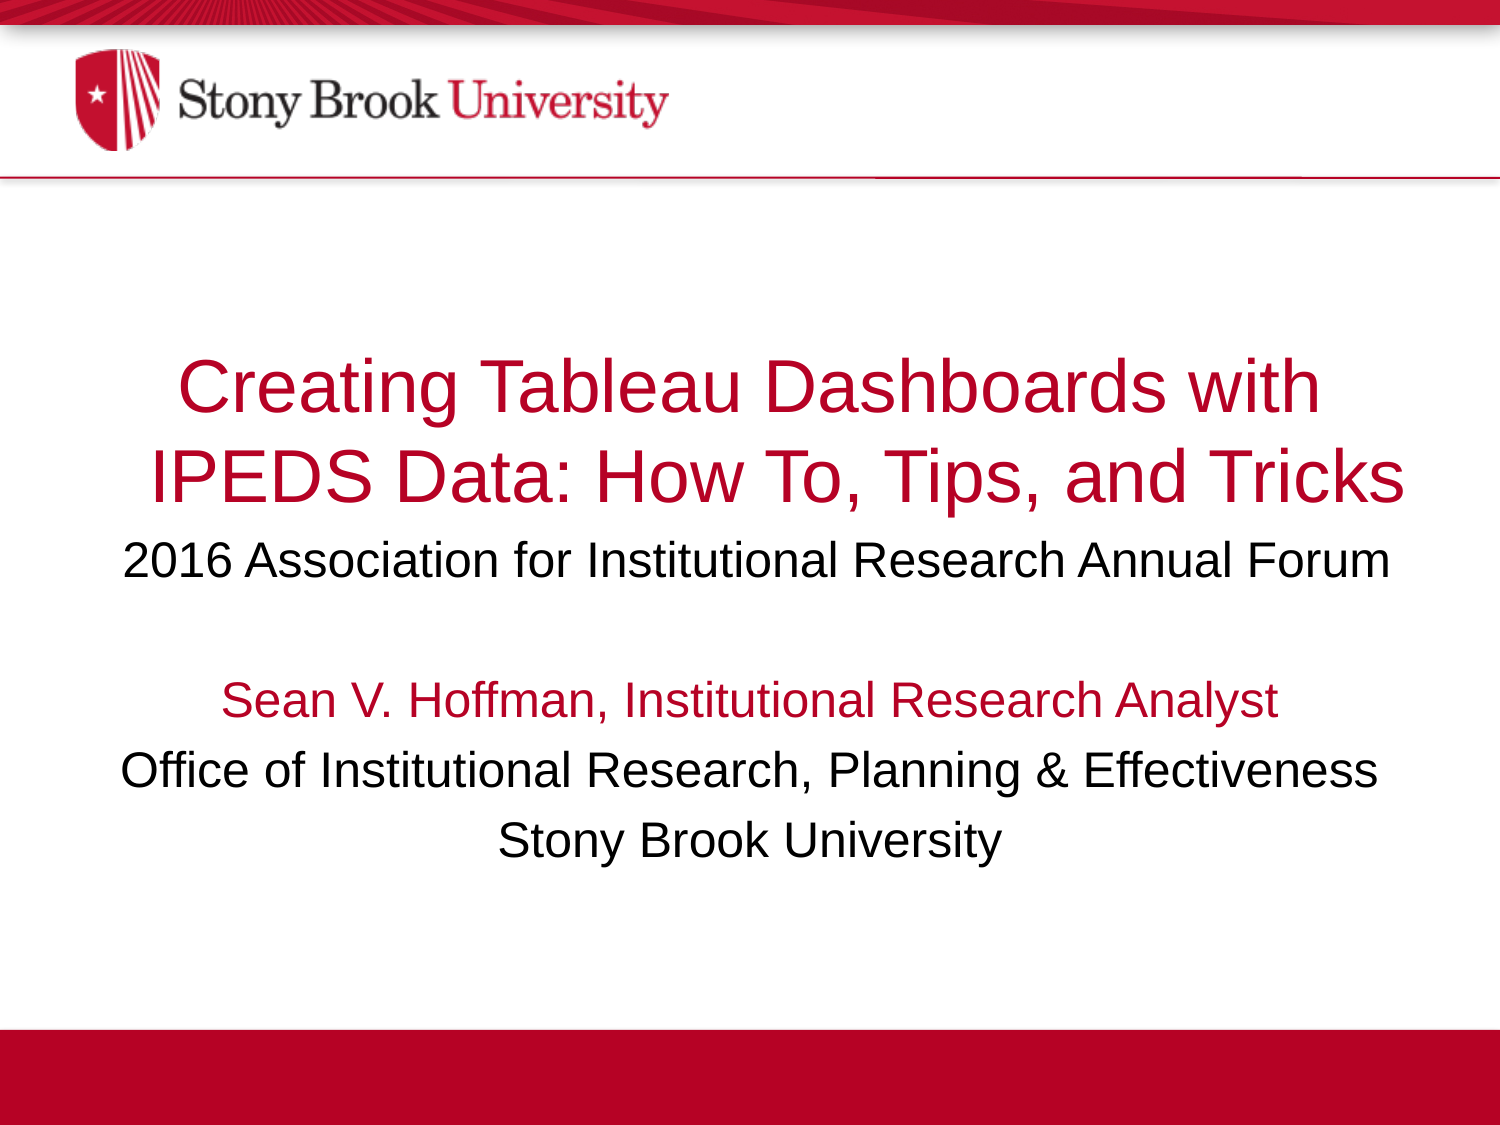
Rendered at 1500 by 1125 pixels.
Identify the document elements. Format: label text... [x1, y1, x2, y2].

picture [0, 0, 1500, 25]
list Creating Tableau Dashboards with IPEDS Data: How To, Tips, and Tricks 2016 Association for Institutional Research Annual Forum Sean V. Hoffman, Institutional Research Analyst Office of Institutional Research, Planning & Effectiveness Stony Brook University [75, 174, 1425, 1030]
